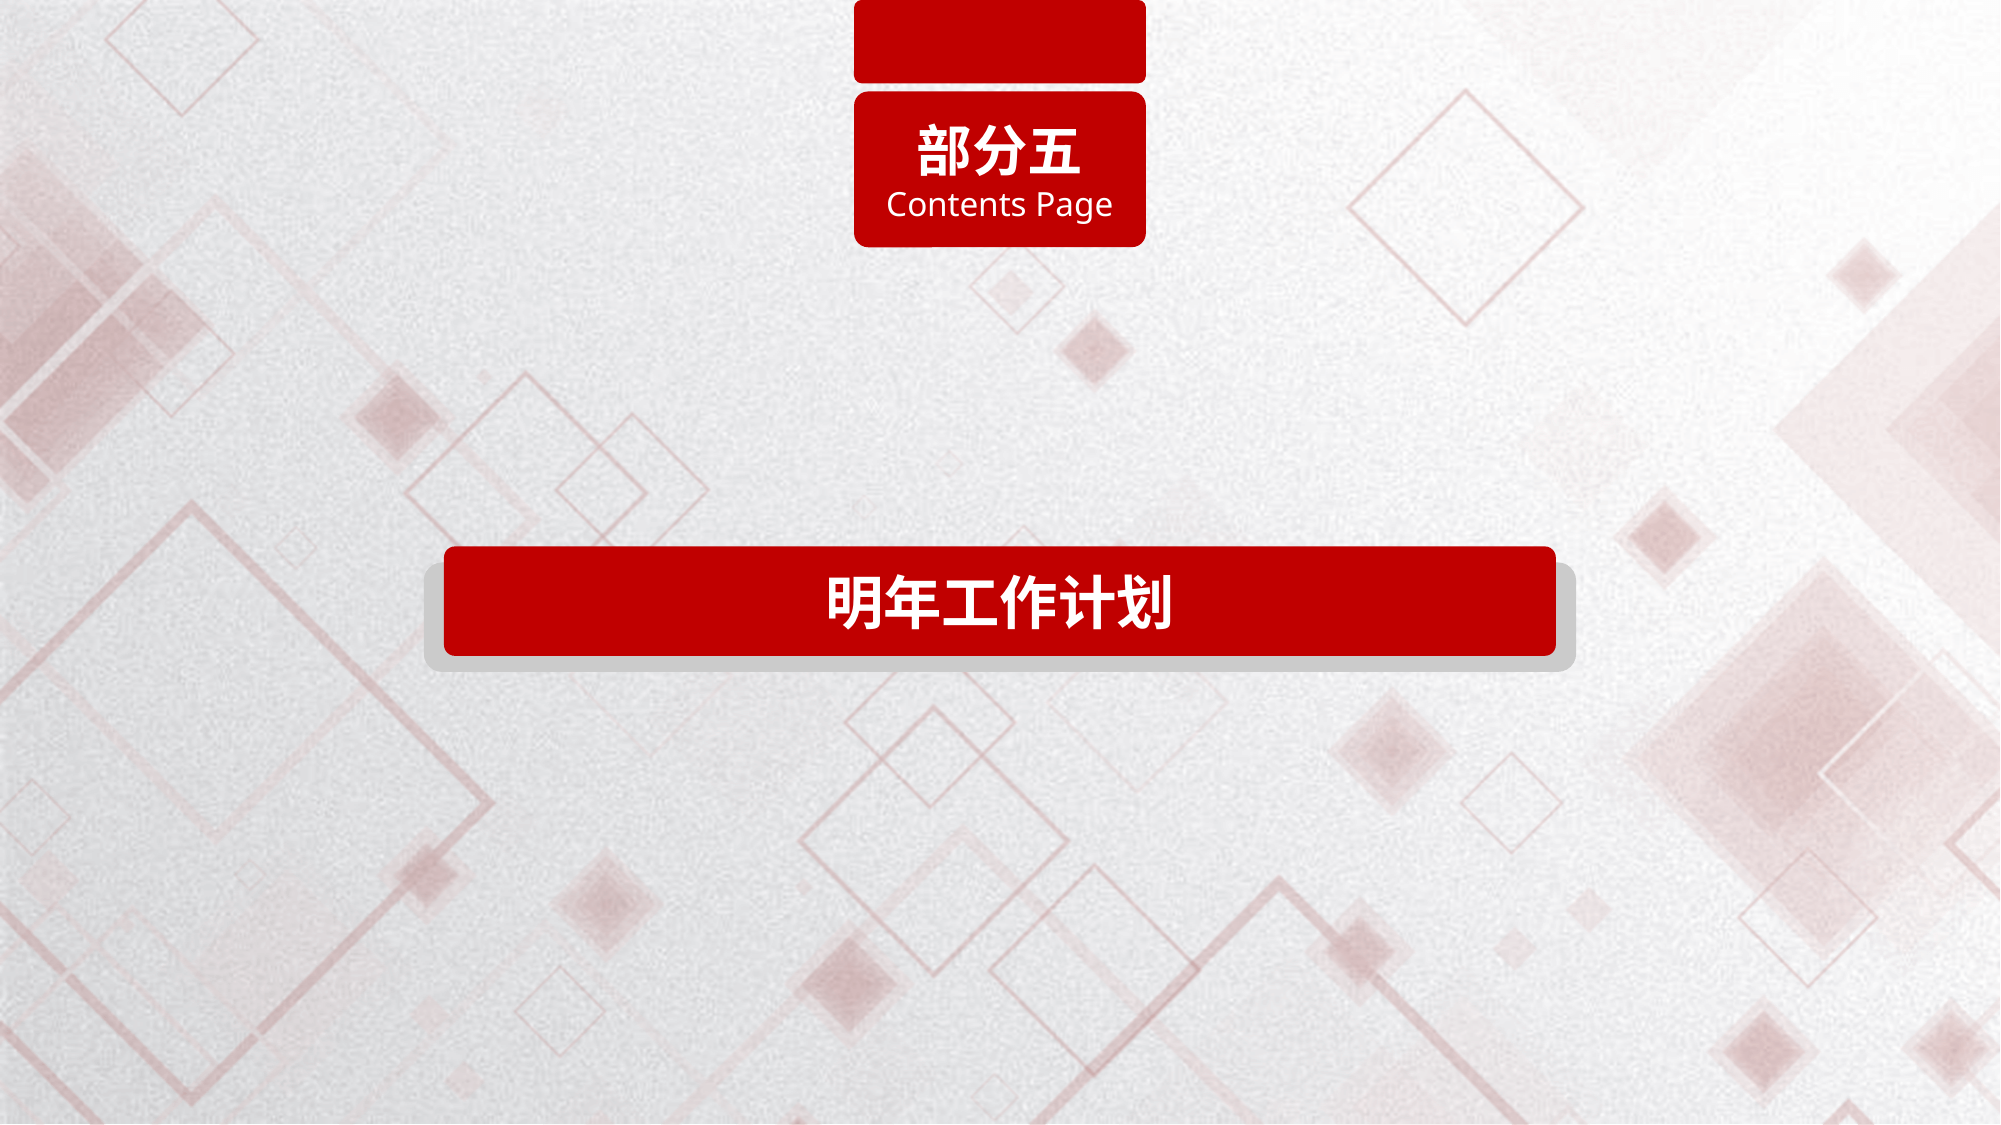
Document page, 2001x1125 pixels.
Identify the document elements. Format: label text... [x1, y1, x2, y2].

text_box [851, 0, 1149, 86]
text_box 明年工作计划 [441, 544, 1558, 658]
text_box [421, 560, 1579, 675]
text_box 部分五 Contents Page [851, 89, 1149, 250]
picture [0, 0, 2001, 1125]
